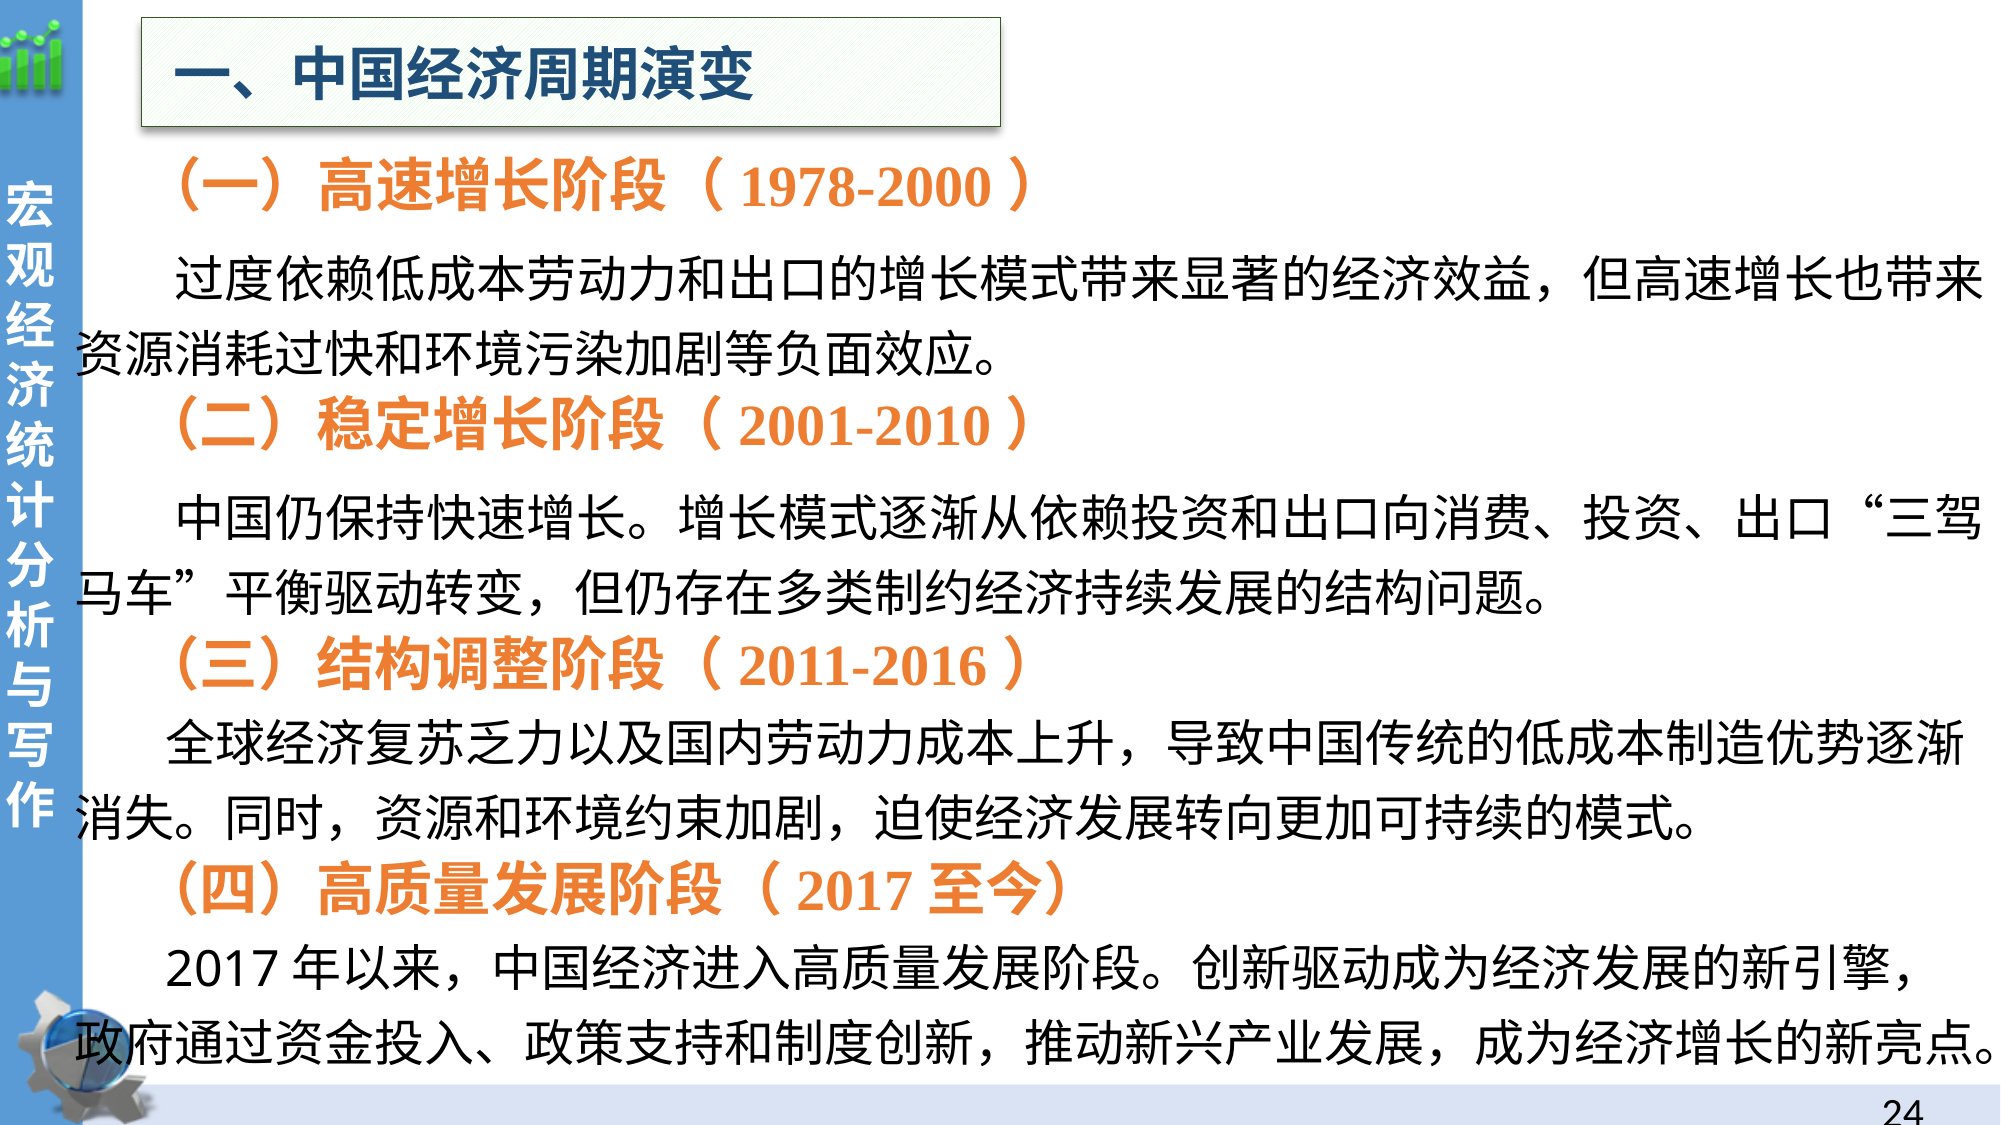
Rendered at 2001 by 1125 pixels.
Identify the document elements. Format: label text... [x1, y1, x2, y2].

text_box [179, 803, 203, 1025]
text_box [1786, 1085, 1940, 1125]
text_box 一、中国经济周期演变 [141, 17, 1000, 127]
text_box [203, 803, 1867, 1025]
picture [0, 0, 2001, 1125]
text_box （一）高速增长阶段（1978-2000） 过度依赖低成本劳动力和出口的增长模式带来显著的经济效益，但高速增长也带来资源消耗过快和环境污染加剧等负面效应。 （二）稳定增长阶段（2001-2010） 中国仍保持快速增长。增长模式逐渐从依赖投资和出口向消费、投资、出口“三驾马车”平衡驱动转变，但仍存在多类制约经济持续发展的结构问题。 （三）结构调整阶段（2011-2016） 全球经济复苏乏力以及国内劳动力成本上升，导致中国传统的低成本制造优势逐渐消失。同时，资源和环境约束加剧，迫使经济发展转向更加可持续的模式。 （四）高质量发展阶段（2017至今） 2017年以来，中国经济进入高质量发展阶段。创新驱动成为经济发展的新引擎，政府通过资金投入、政策支持和制度创新，推动新兴产业发展，成为经济增长的新亮点。 [60, 67, 2000, 803]
